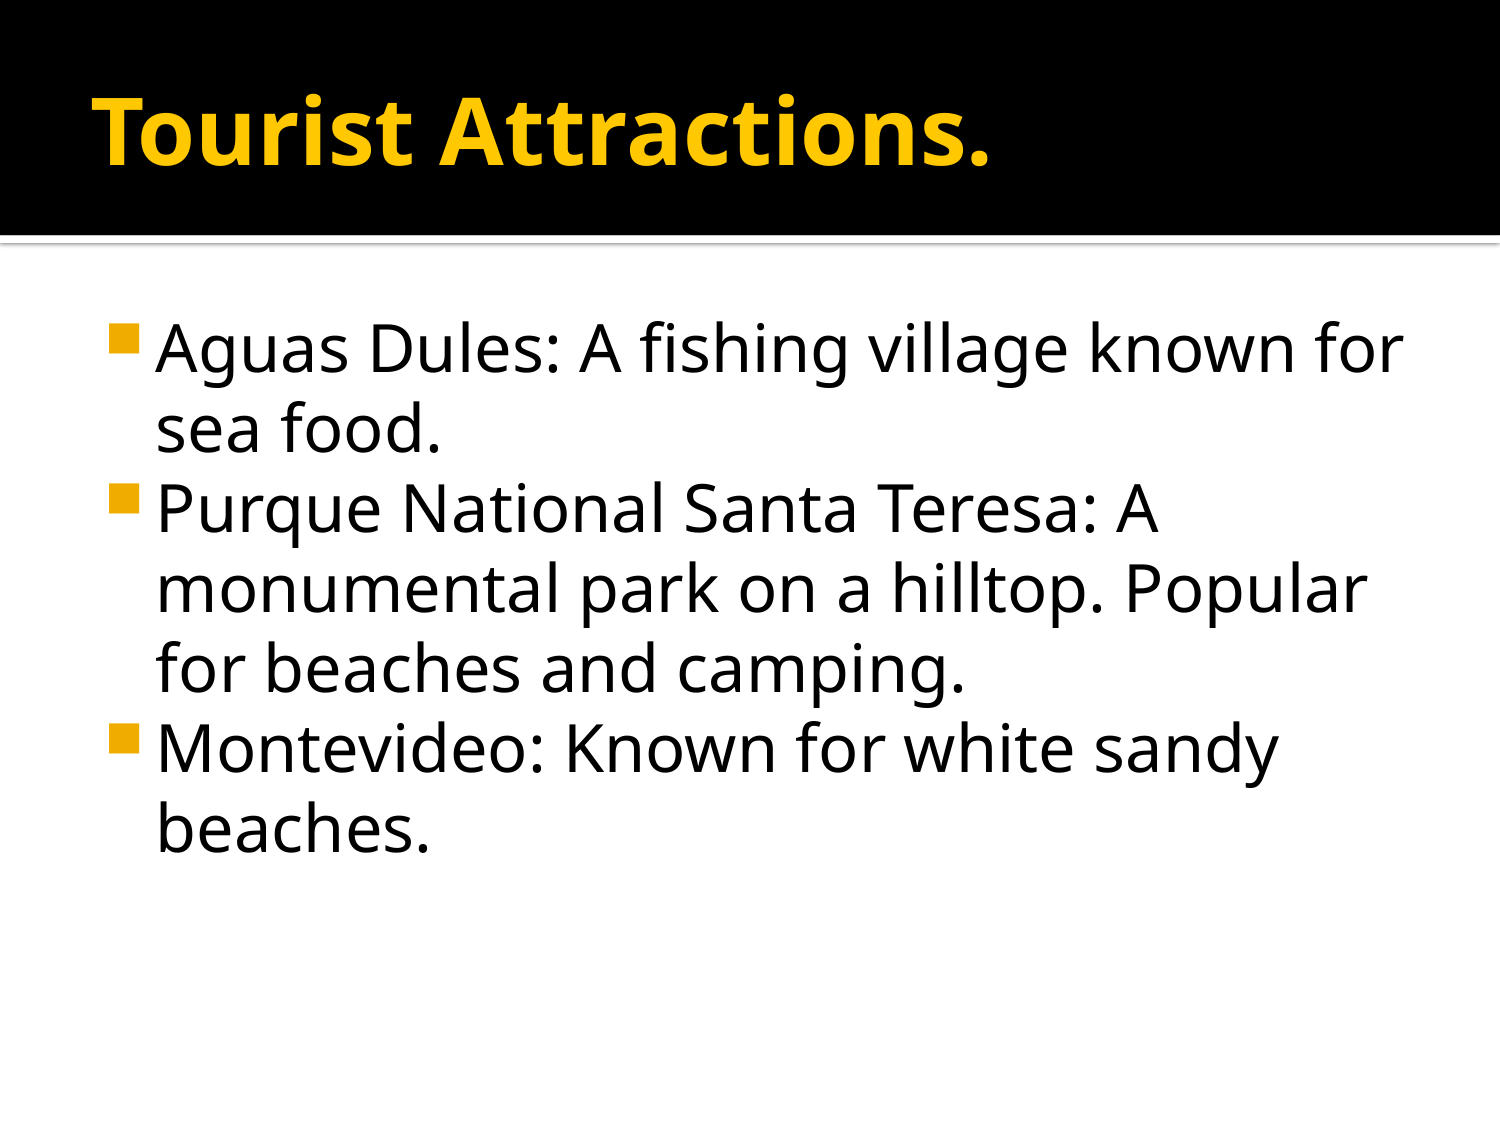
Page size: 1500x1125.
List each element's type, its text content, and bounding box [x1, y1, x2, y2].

title Tourist Attractions. [75, 24, 1425, 231]
list Aguas Dules: A fishing village known for sea food. Purque National Santa Teresa: A monumental park on a hilltop. Popular for beaches and camping. Montevideo: Known for white sandy beaches. [74, 290, 1426, 1051]
